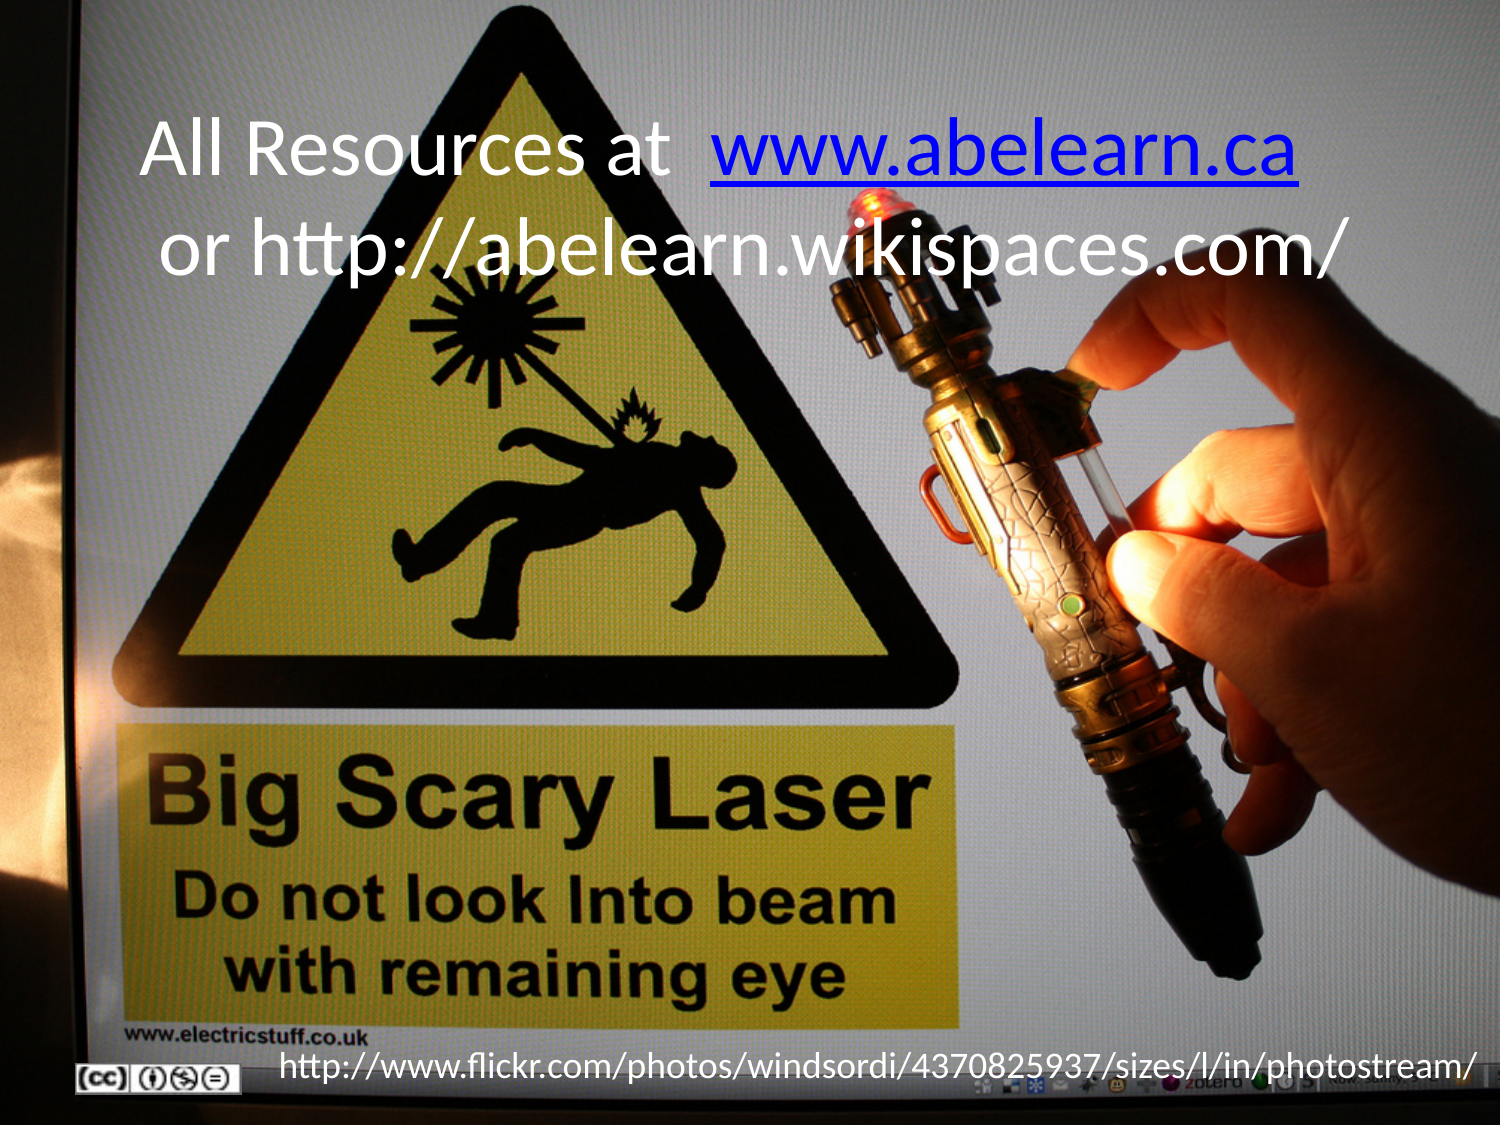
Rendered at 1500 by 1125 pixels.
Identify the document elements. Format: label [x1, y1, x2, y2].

list [0, 0, 1500, 1125]
picture [74, 1063, 242, 1095]
